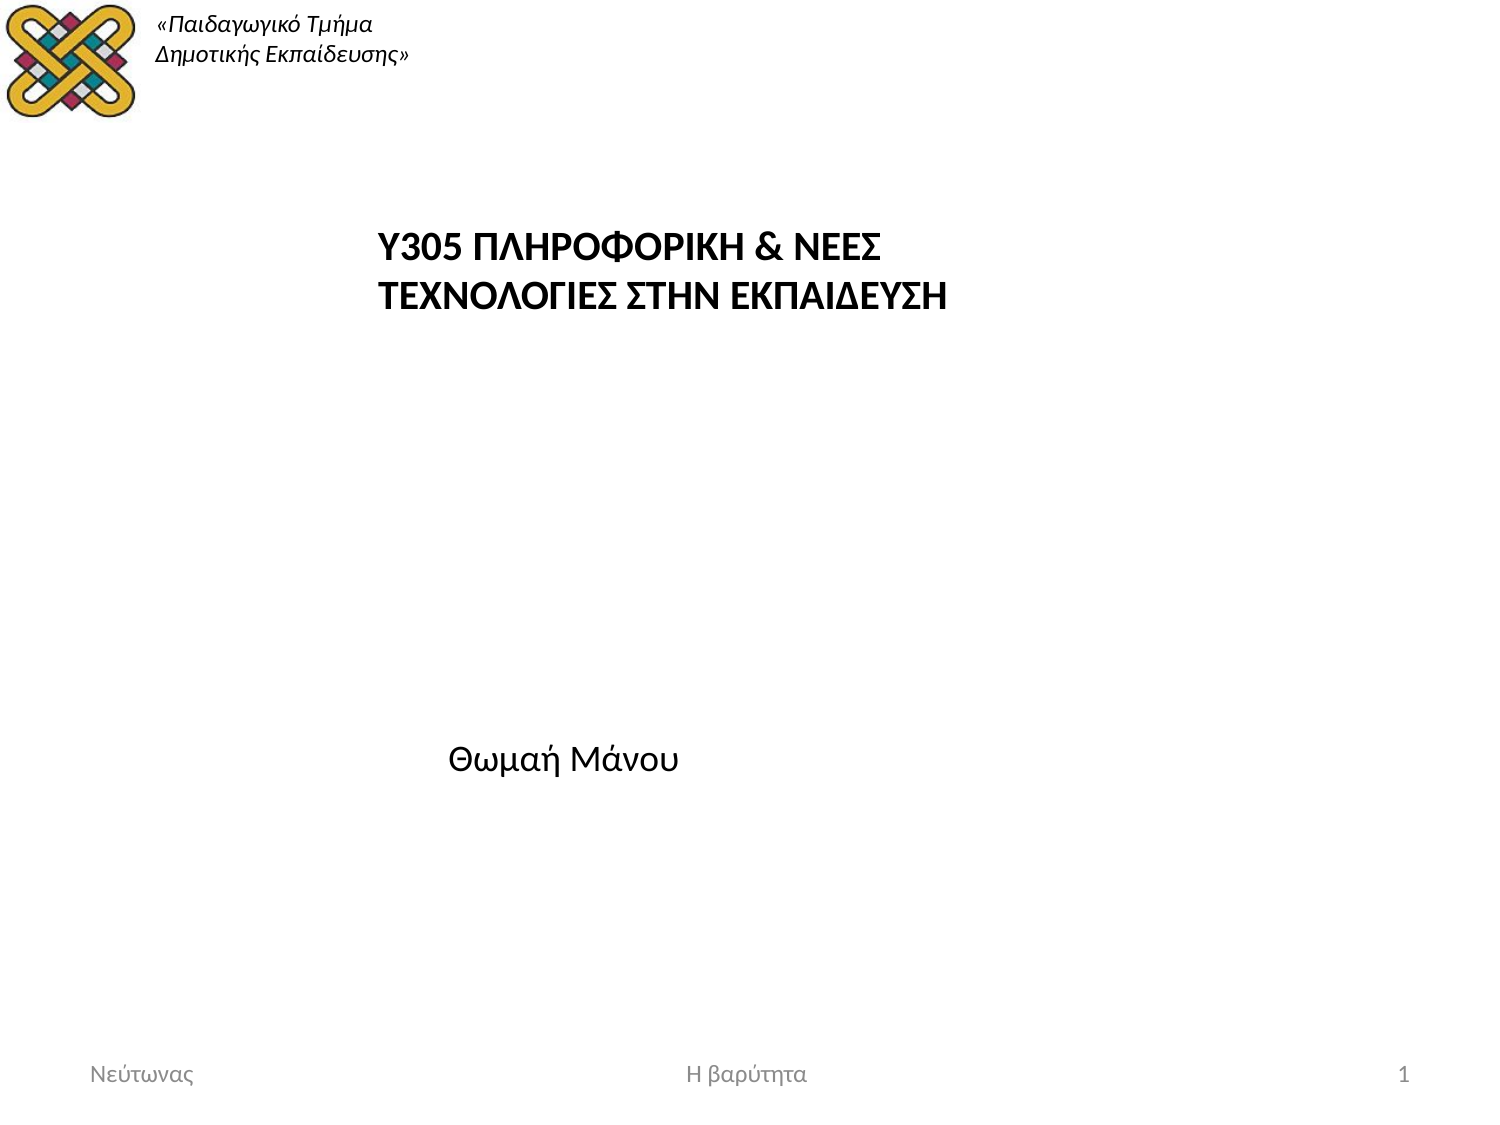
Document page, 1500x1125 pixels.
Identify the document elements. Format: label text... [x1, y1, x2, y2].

text_box Θωμαή Μάνου [433, 726, 1102, 787]
slide_number 1 [1074, 1042, 1425, 1103]
footer Η βαρύτητα [512, 1042, 988, 1103]
picture [0, 0, 141, 123]
slide_number Νεύτωνας [75, 1042, 425, 1103]
text_box Υ305 ΠΛΗΡΟΦΟΡΙΚΗ & ΝΕΕΣ ΤΕΧΝΟΛΟΓΙΕΣ ΣΤΗΝ ΕΚΠΑΙΔΕΥΣΗ [363, 210, 1126, 371]
